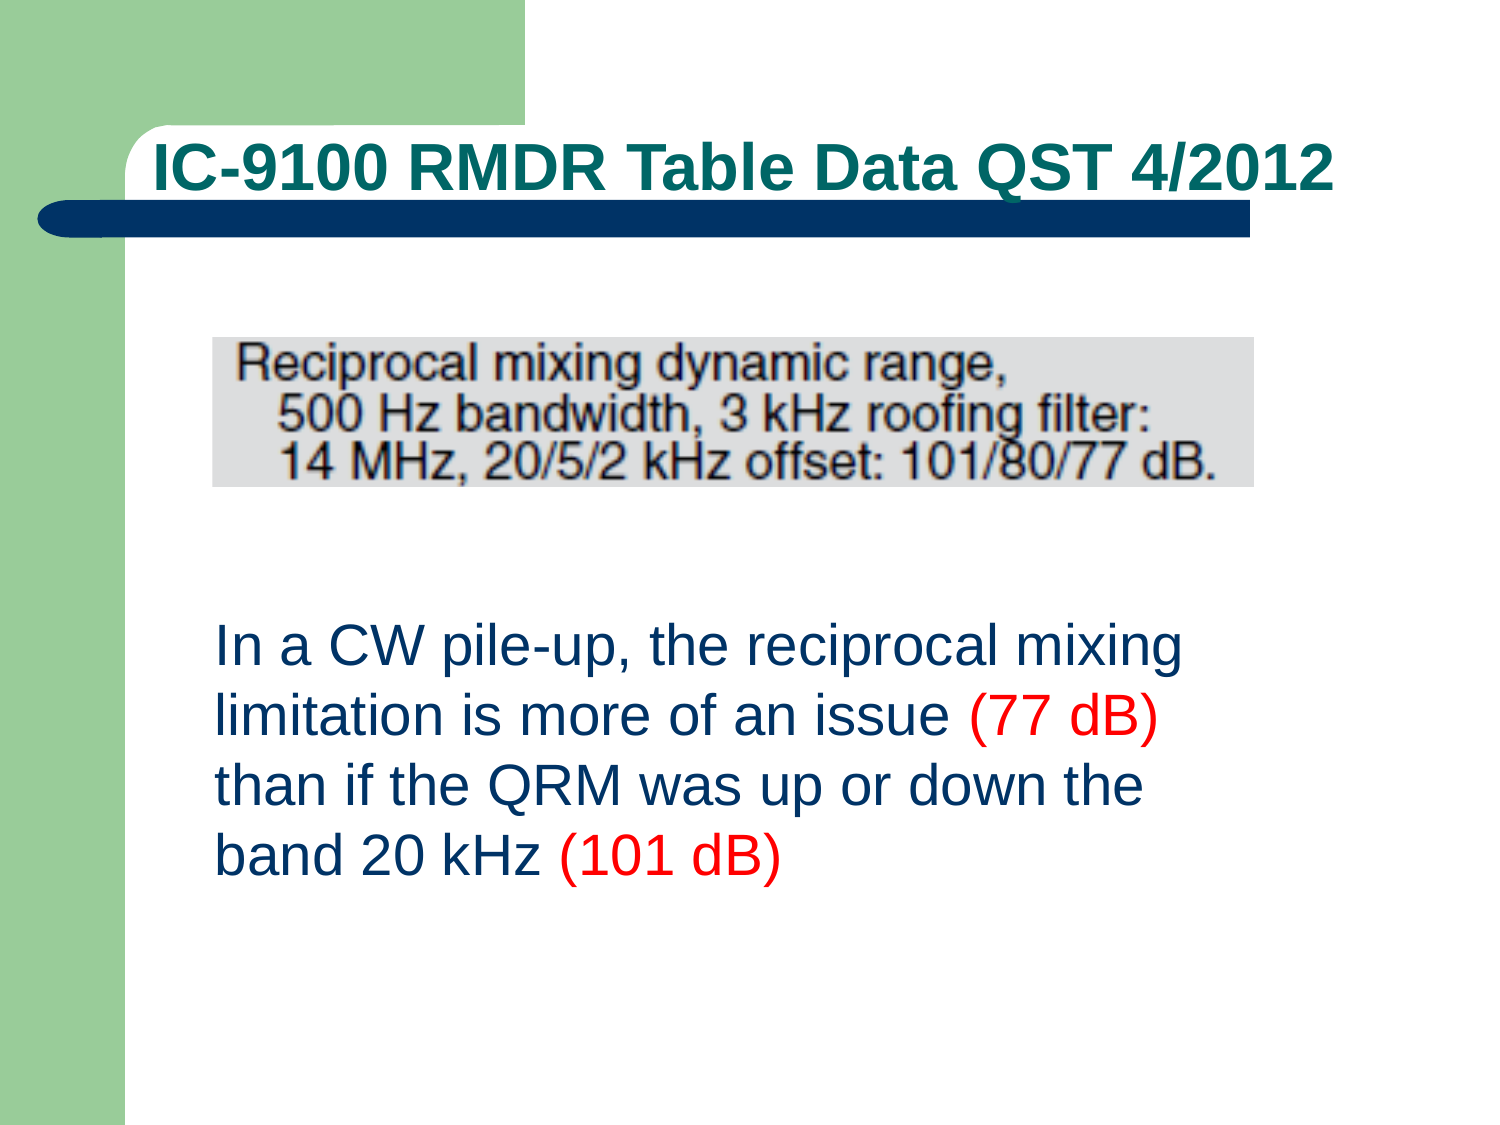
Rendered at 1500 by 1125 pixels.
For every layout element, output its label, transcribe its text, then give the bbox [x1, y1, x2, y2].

text_box In a CW pile-up, the reciprocal mixing limitation is more of an issue (77 dB) than if the QRM was up or down the band 20 kHz (101 dB) [200, 599, 1278, 895]
picture [212, 337, 1255, 487]
title IC-9100 RMDR Table Data QST 4/2012 [137, 124, 1438, 213]
